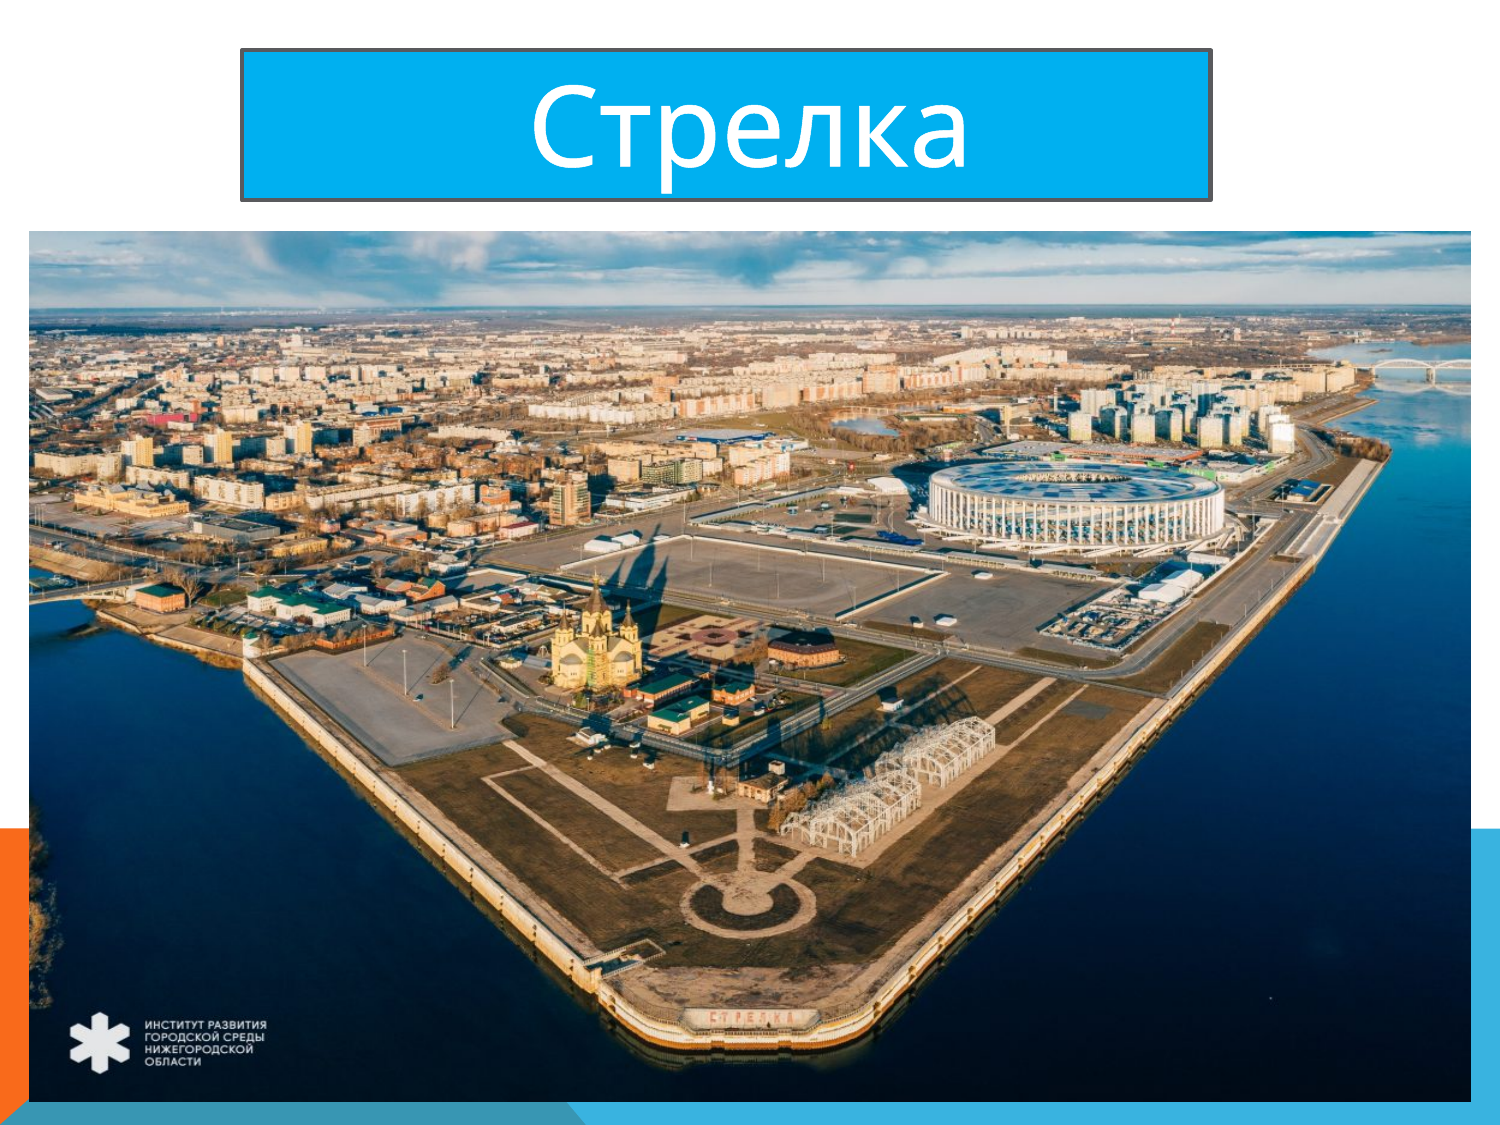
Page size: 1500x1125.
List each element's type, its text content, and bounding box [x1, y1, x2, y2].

picture [29, 231, 1471, 1102]
text_box Стрелка [512, 46, 988, 197]
text_box [240, 48, 1213, 202]
